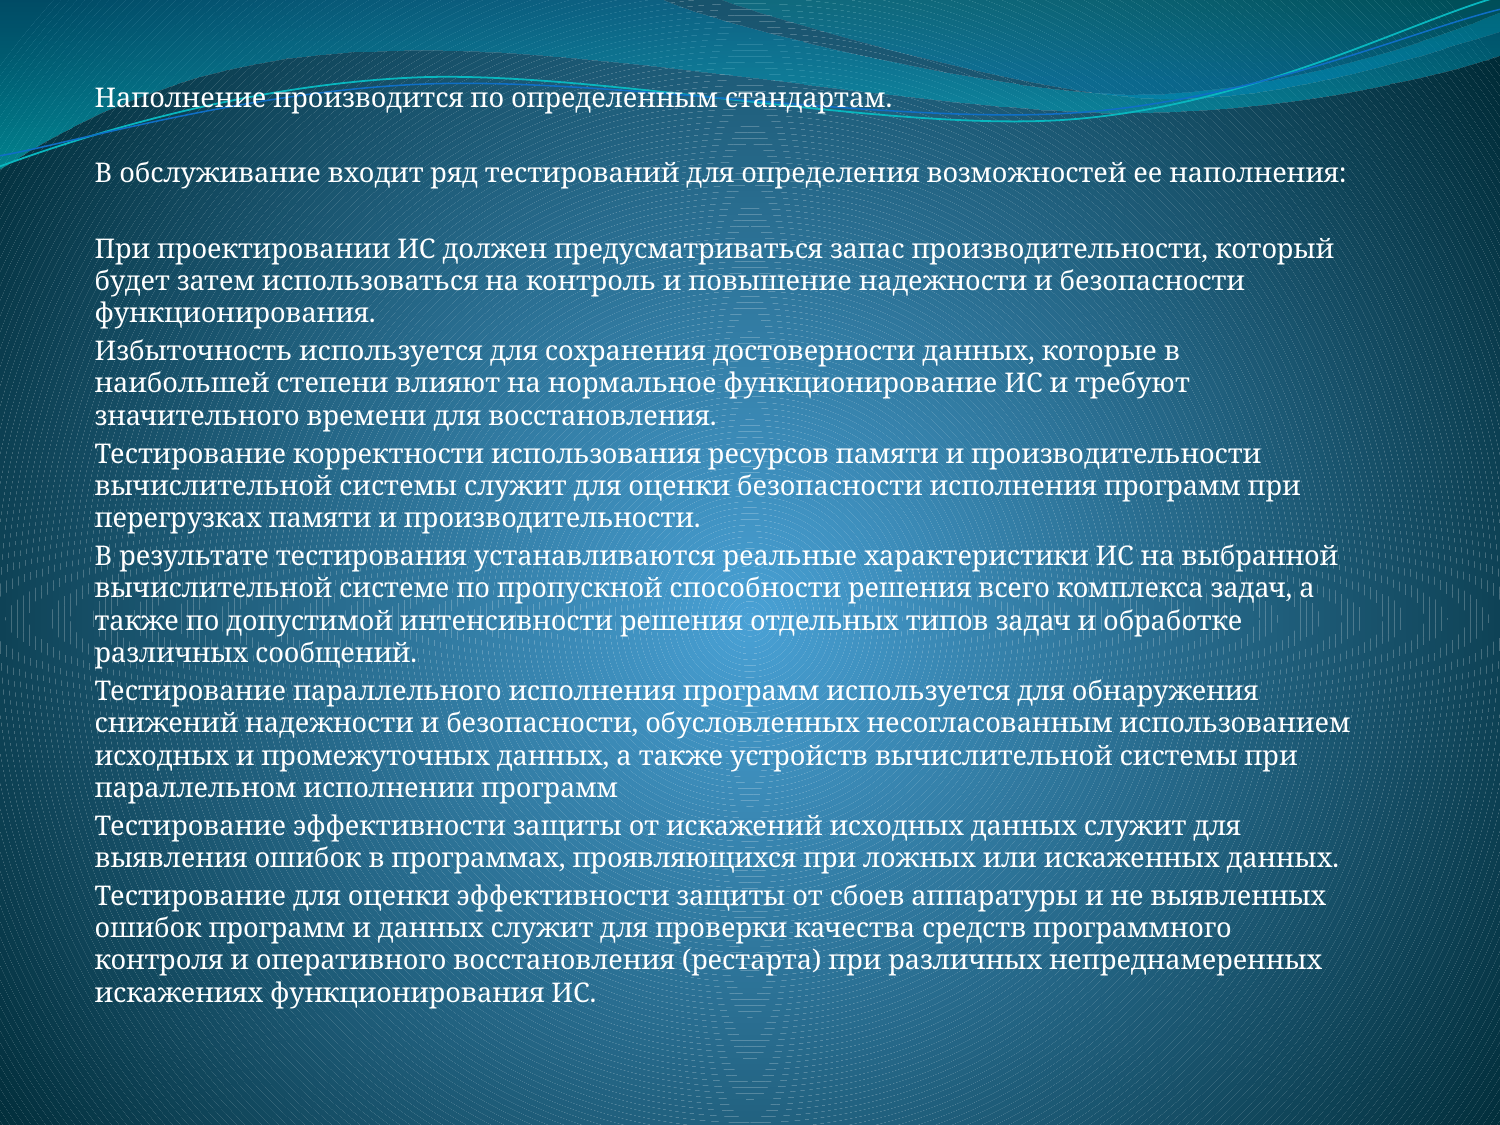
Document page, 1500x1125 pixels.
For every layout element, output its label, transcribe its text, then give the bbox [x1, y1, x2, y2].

list Наполнение производится по определенным стандартам. В обслуживание входит ряд тестирований для определения возможностей ее наполнения: При проектировании ИС должен предусматриваться запас производительности, который будет затем использоваться на контроль и повышение надежности и безопасности функционирования. Избыточность используется для сохранения достоверности данных, которые в наибольшей степени влияют на нормальное функционирование ИС и требуют значительного времени для восстановления. Тестирование корректности использования ресурсов памяти и производительности вычислительной системы служит для оценки безопасности исполнения программ при перегрузках памяти и производительности. В результате тестирования устанавливаются реальные характеристики ИС на выбранной вычислительной системе по пропускной способности решения всего комплекса задач, а также по допустимой интенсивности решения отдельных типов задач и обработке различных сообщений. Тестирование параллельного исполнения программ используется для обнаружения снижений надежности и безопасности, обусловленных несогласованным использованием исходных и промежуточных данных, а также устройств вычислительной системы при параллельном исполнении программ Тестирование эффективности защиты от искажений исходных данных служит для выявления ошибок в программах, проявляющихся при ложных или искаженных данных. Тестирование для оценки эффективности защиты от сбоев аппаратуры и не выявленных ошибок программ и данных служит для проверки качества средств программного контроля и оперативного восстановления (рестарта) при различных непреднамеренных искажениях функционирования ИС. [86, 35, 1362, 1067]
